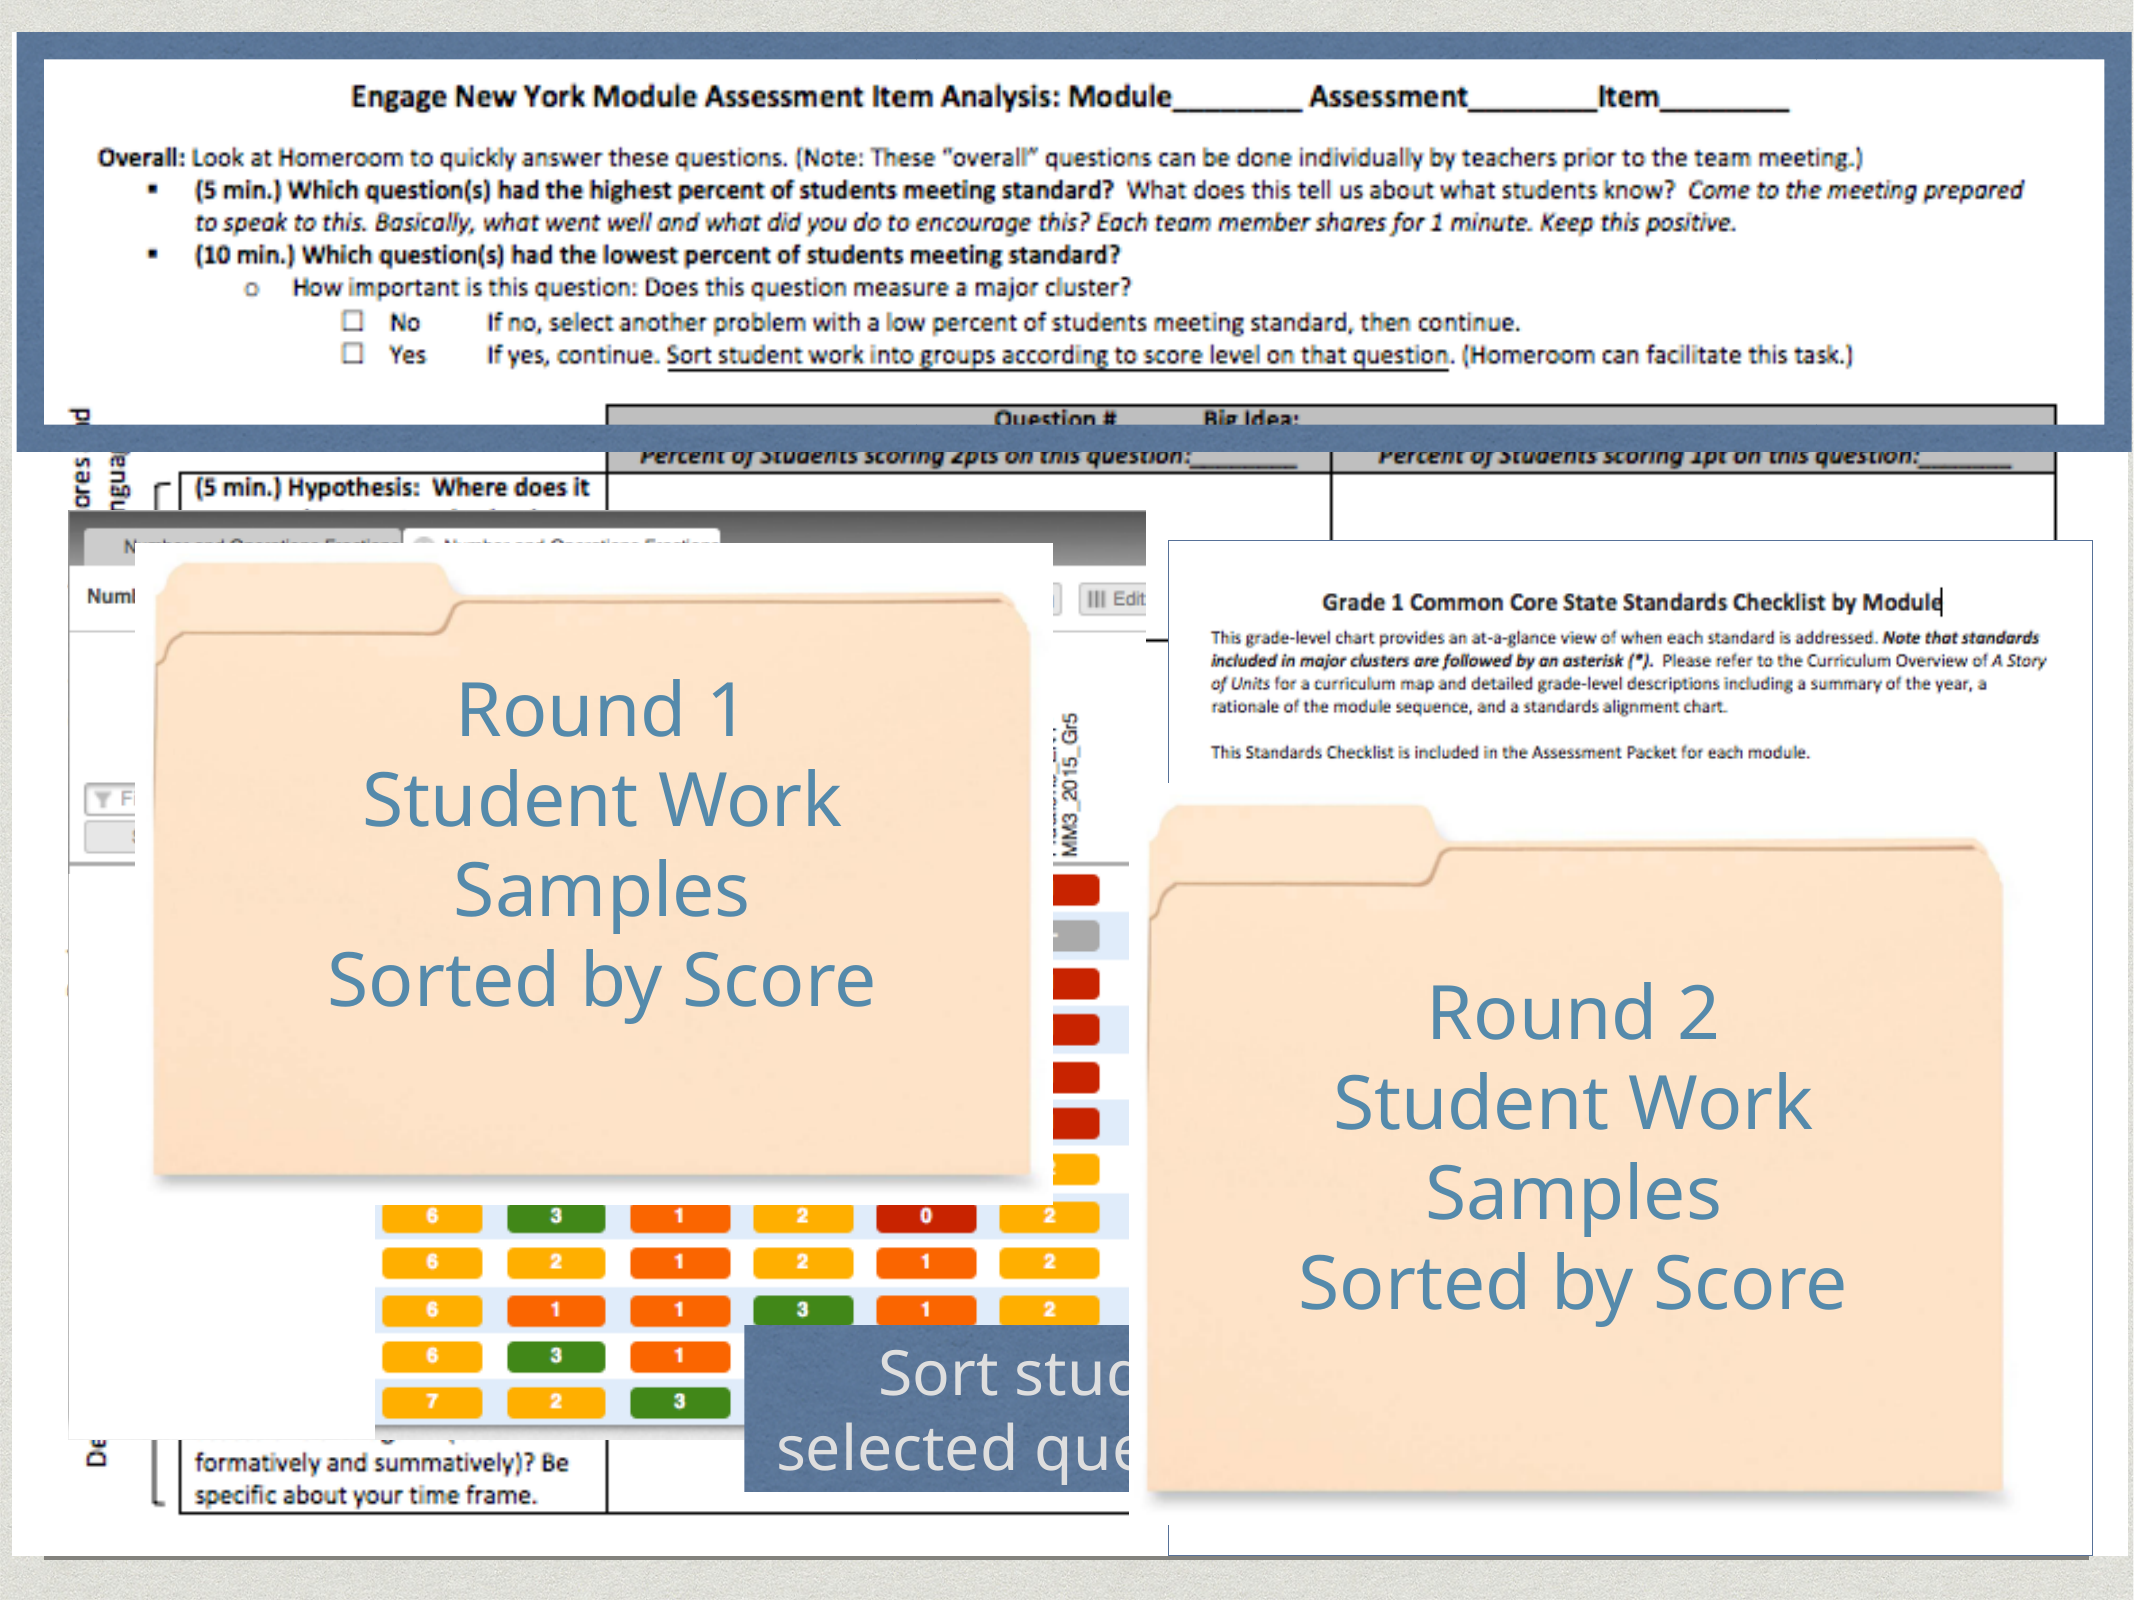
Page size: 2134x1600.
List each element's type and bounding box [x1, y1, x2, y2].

text_box [68, 510, 1147, 1440]
text_box [135, 543, 1053, 1205]
text_box [1128, 783, 2026, 1526]
picture [0, 0, 2134, 1600]
